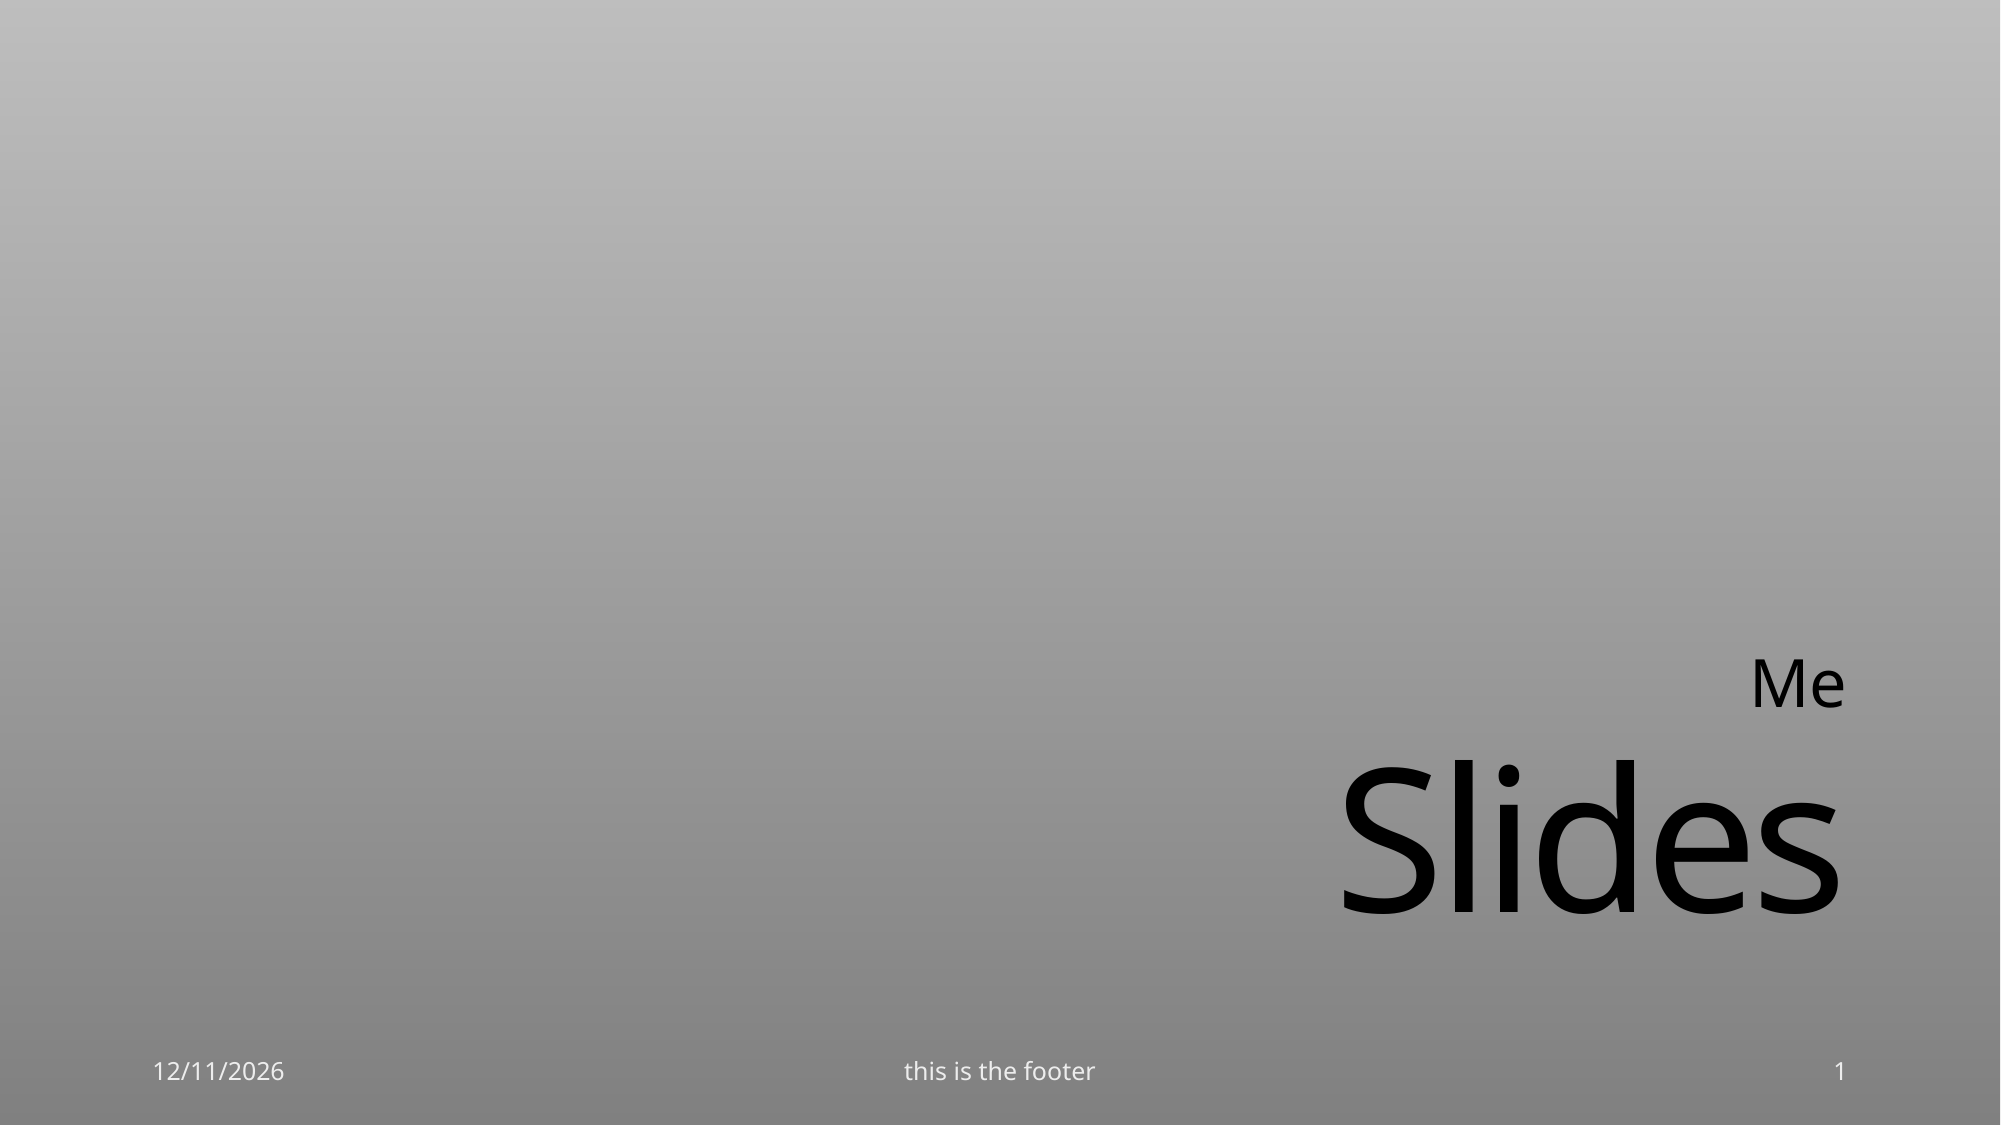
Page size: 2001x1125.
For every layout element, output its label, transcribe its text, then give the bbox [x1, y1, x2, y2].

picture [0, 0, 2001, 1125]
subtitle Me [362, 606, 1863, 730]
slide_number ‹#› [1412, 1042, 1863, 1103]
footer this is the footer [662, 1042, 1338, 1103]
title Slides [362, 732, 1863, 1002]
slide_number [137, 1042, 588, 1103]
